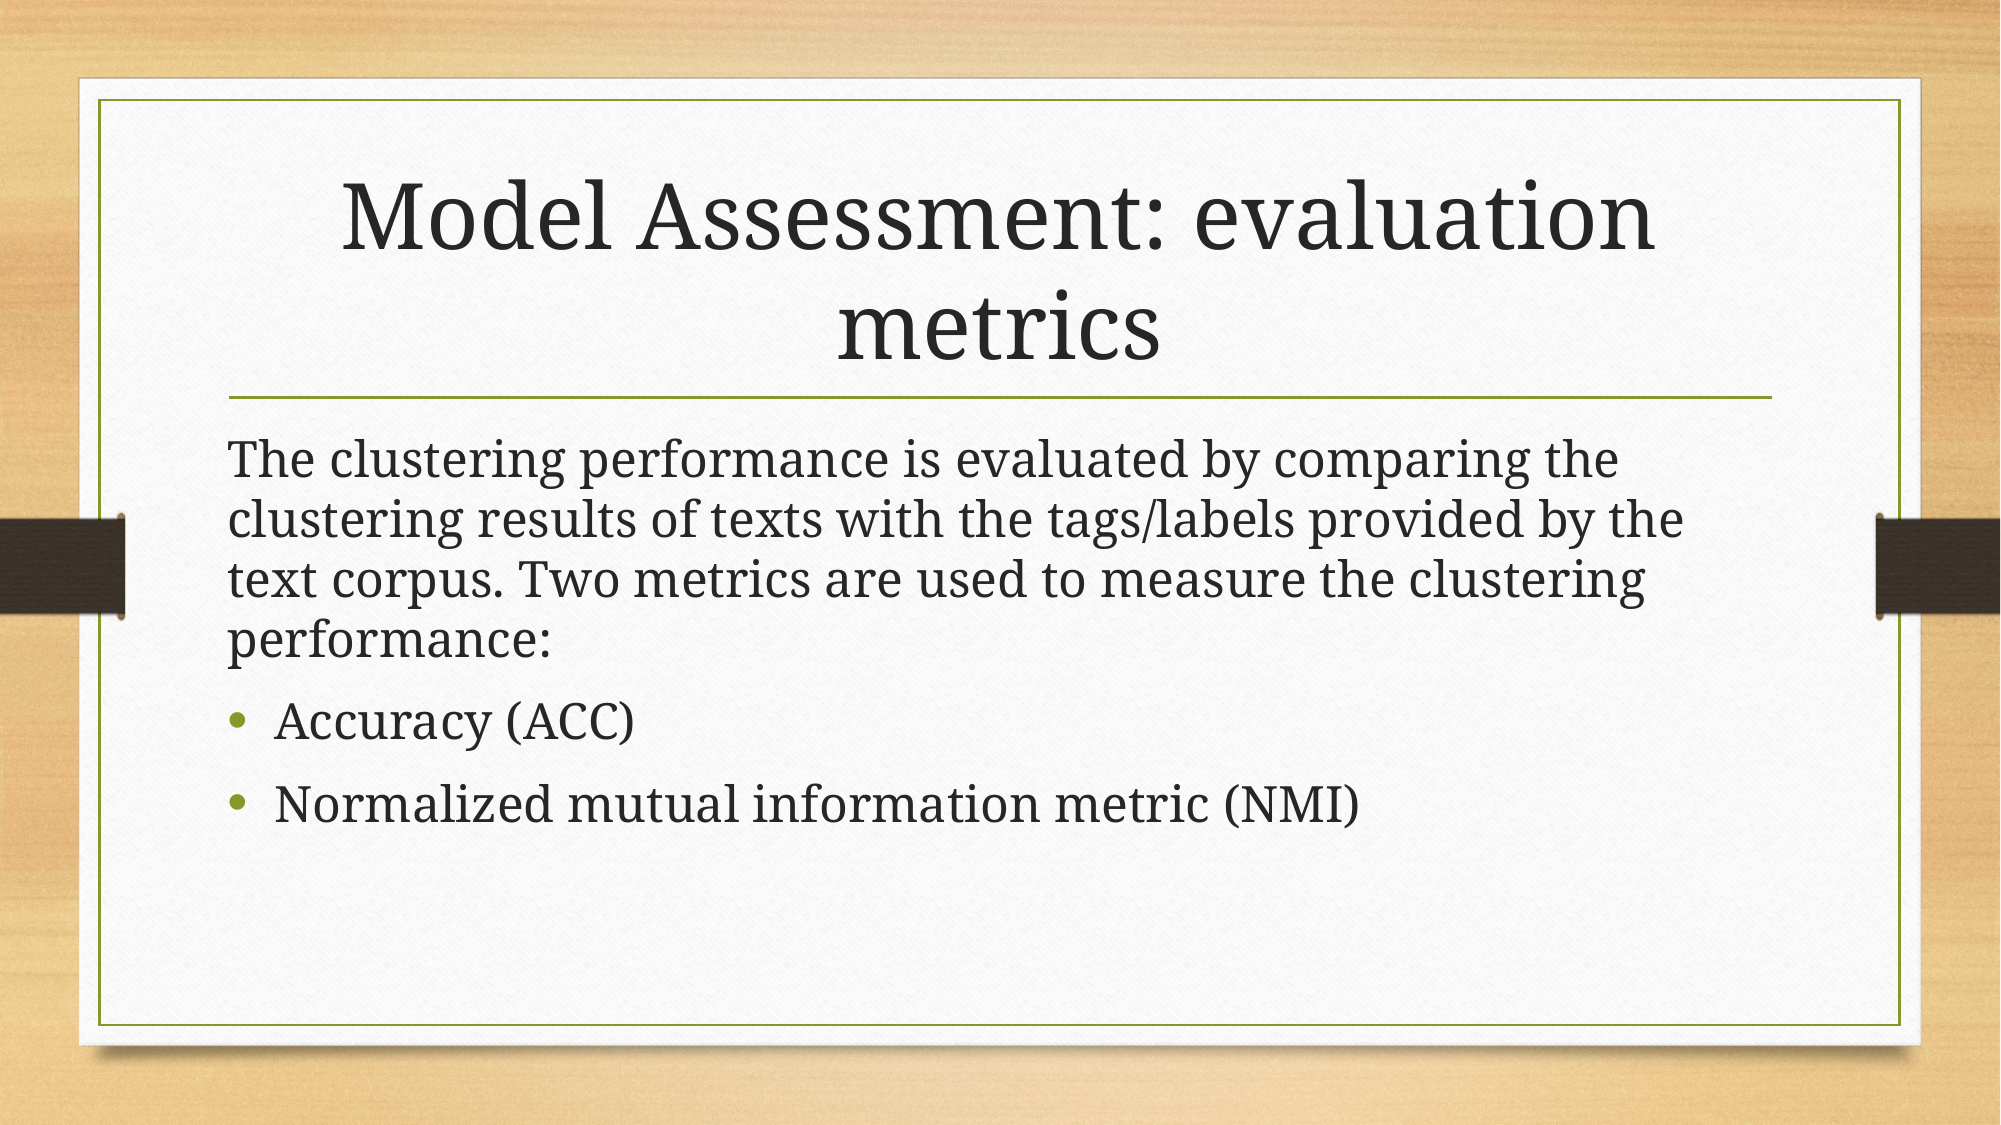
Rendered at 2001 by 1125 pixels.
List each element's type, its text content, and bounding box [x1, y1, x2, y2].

list The clustering performance is evaluated by comparing the clustering results of texts with the tags/labels provided by the text corpus. Two metrics are used to measure the clustering performance: Accuracy (ACC) Normalized mutual information metric (NMI) [212, 419, 1788, 964]
picture [0, 0, 2001, 1125]
title Model Assessment: evaluation metrics [212, 161, 1788, 375]
